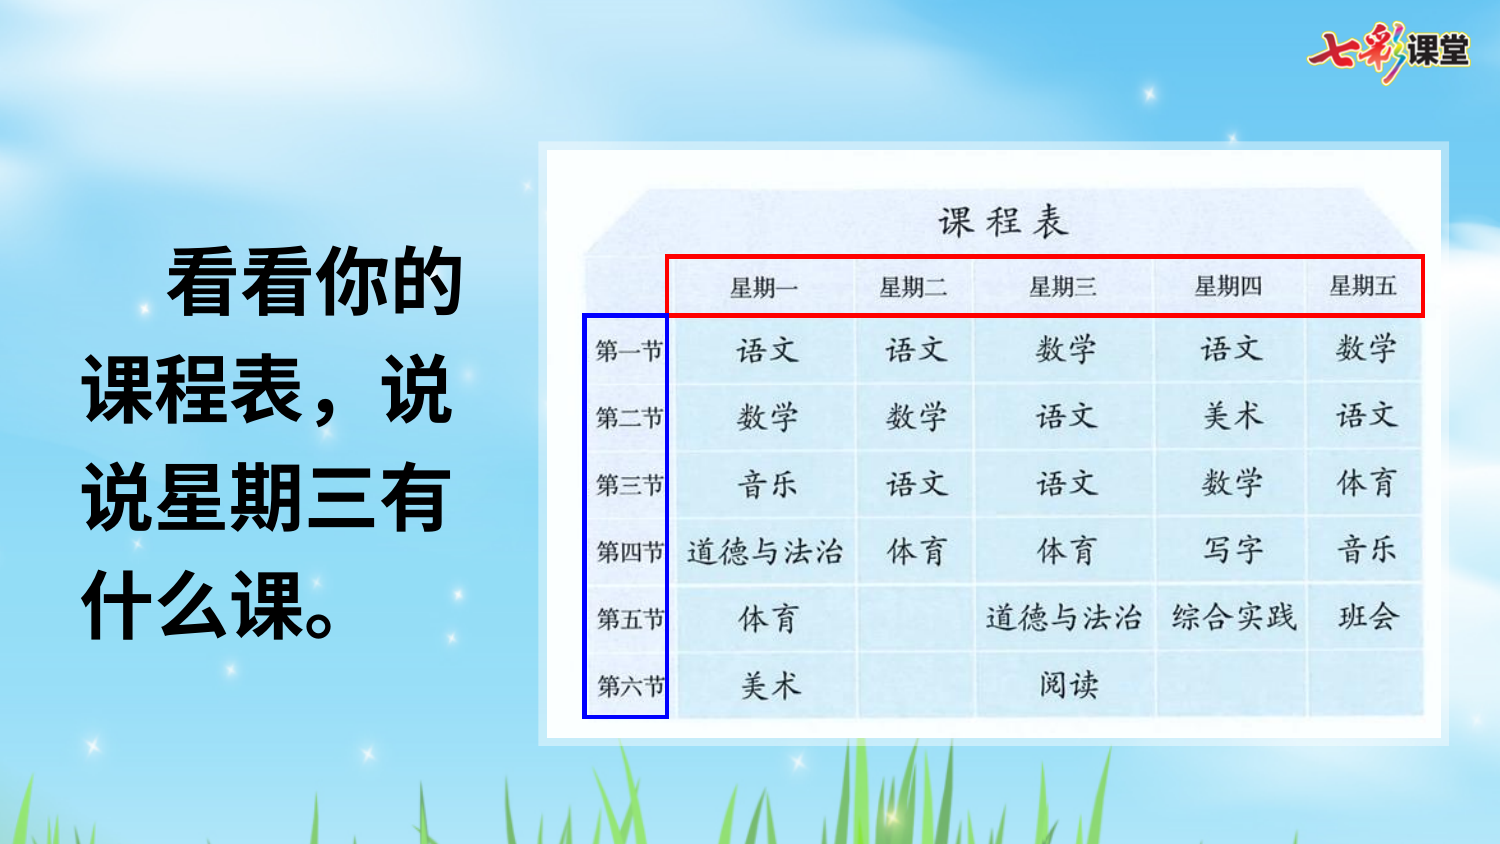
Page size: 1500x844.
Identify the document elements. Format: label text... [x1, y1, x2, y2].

picture [0, 0, 1500, 844]
text_box 看看你的课程表，说说星期三有什么课。 [64, 209, 514, 656]
